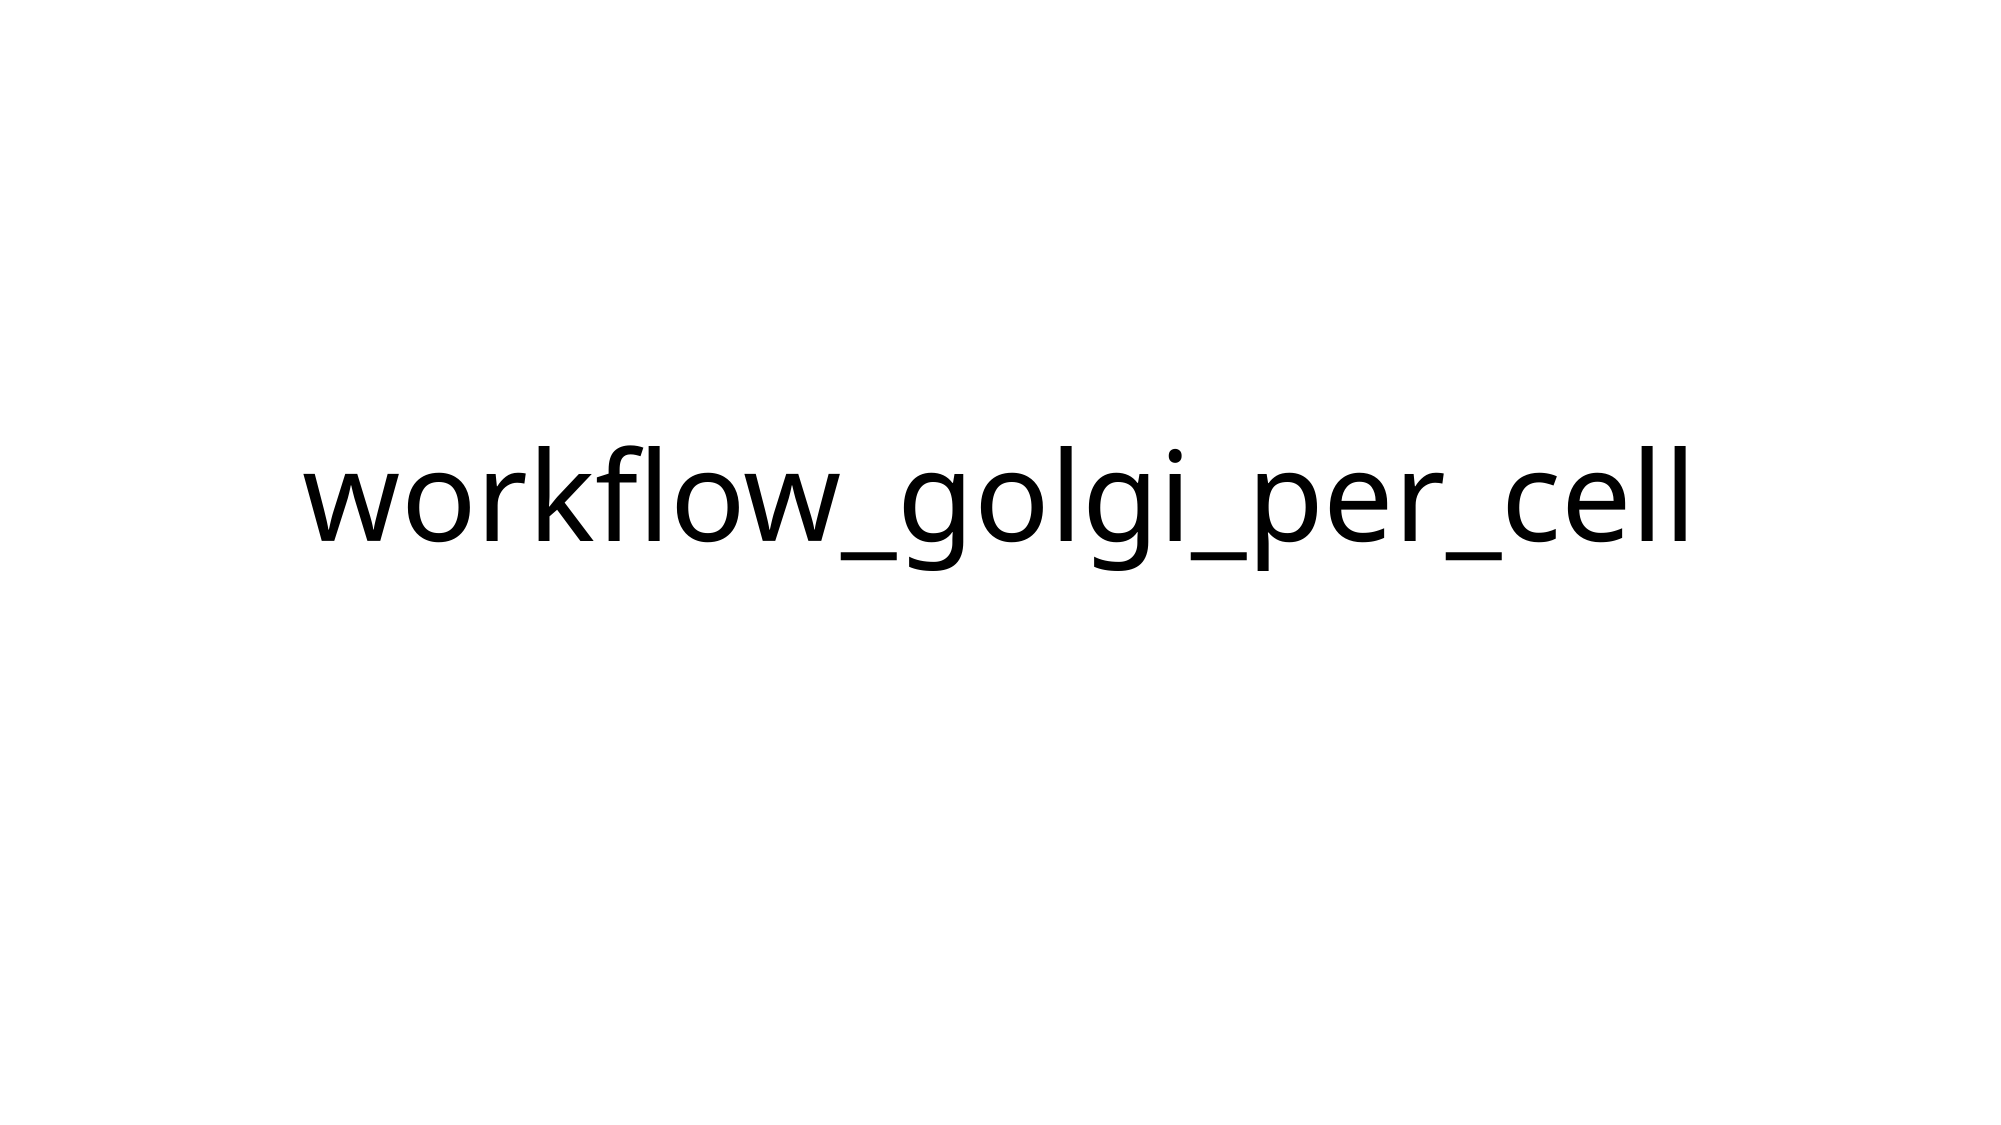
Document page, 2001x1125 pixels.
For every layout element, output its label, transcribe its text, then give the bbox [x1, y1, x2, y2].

title workflow_golgi_per_cell [249, 184, 1750, 576]
